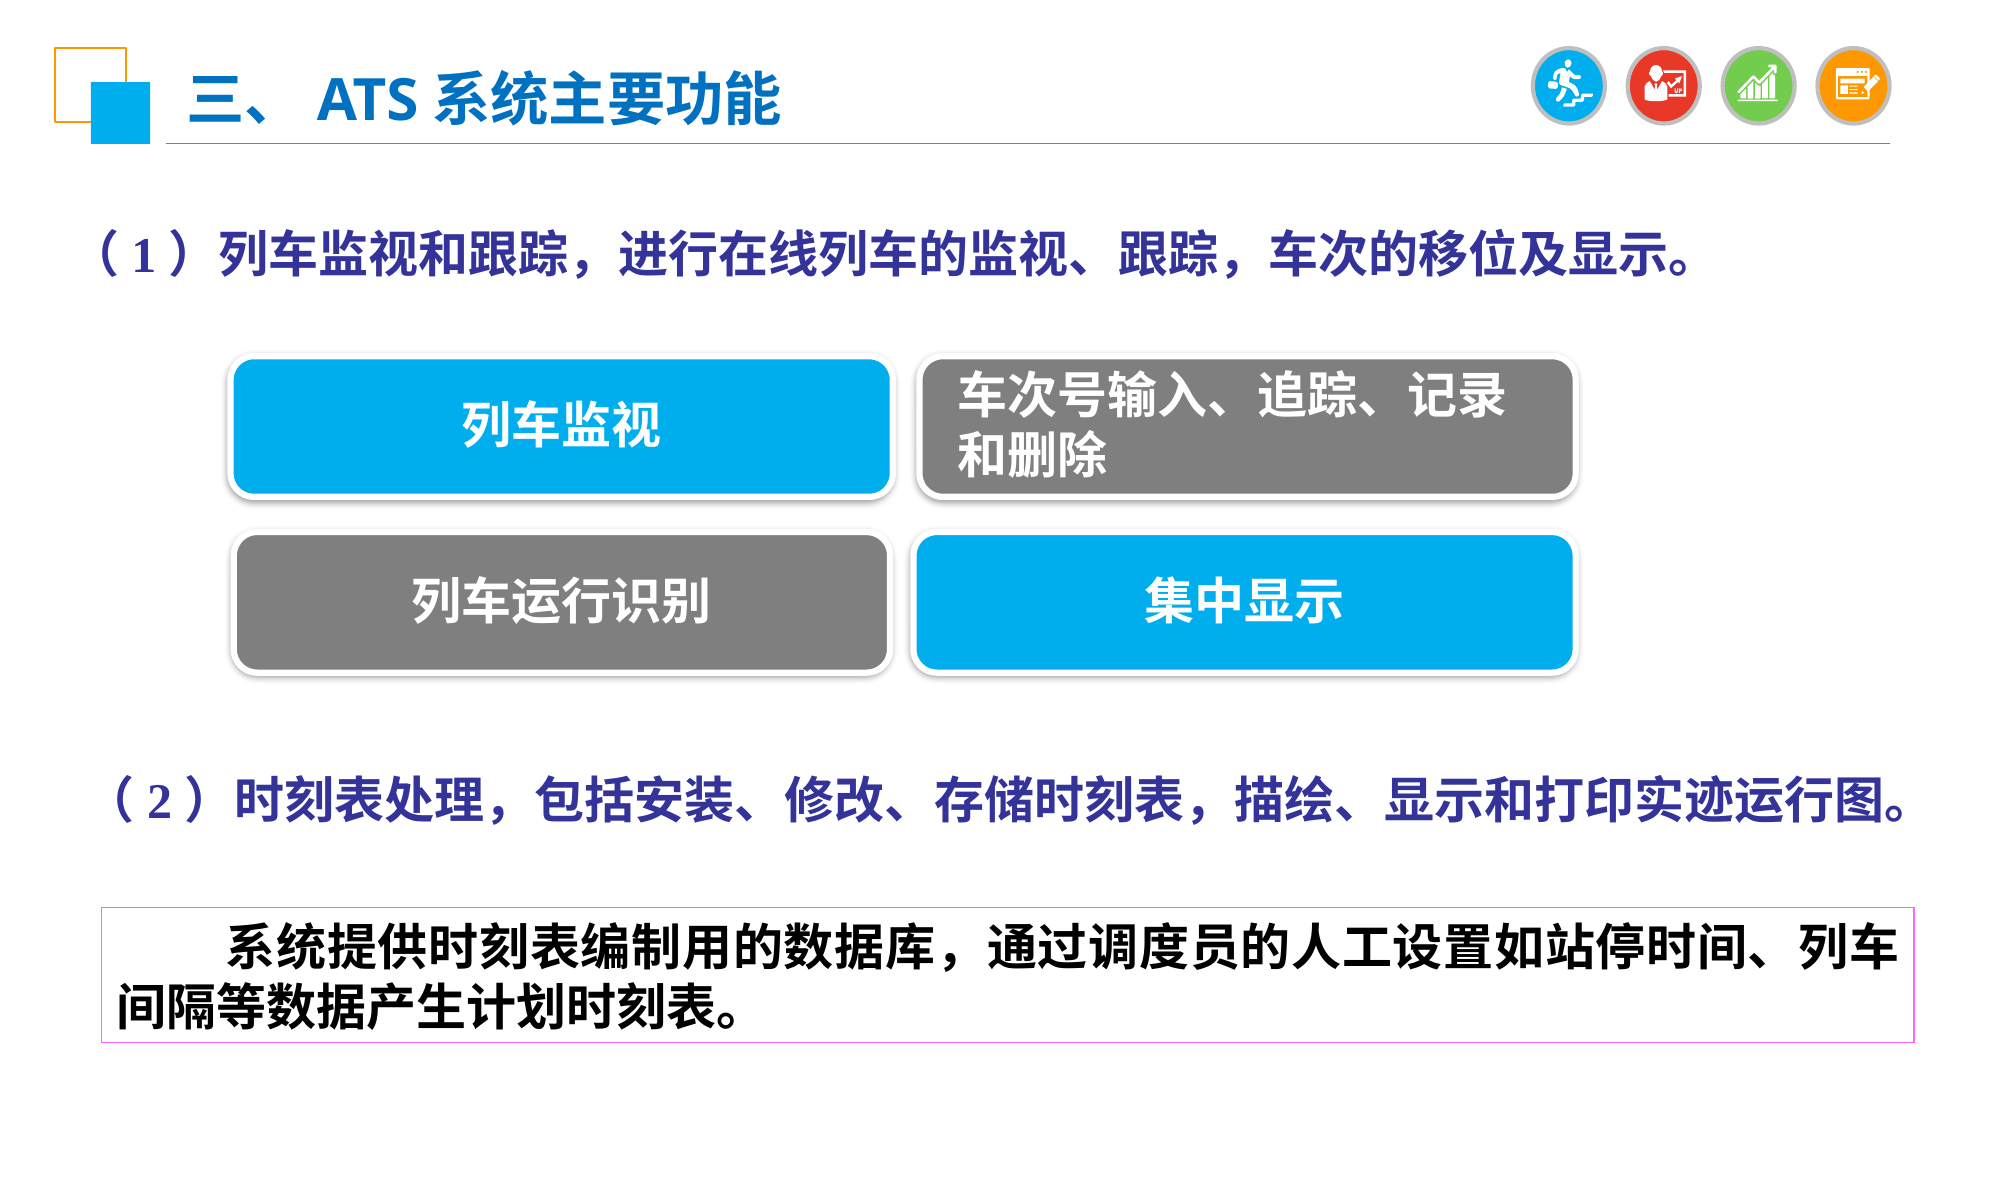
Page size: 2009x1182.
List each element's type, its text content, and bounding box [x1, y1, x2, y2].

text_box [919, 355, 1576, 498]
text_box 三、ATS系统主要功能 [165, 51, 803, 142]
text_box （1）列车监视和跟踪，进行在线列车的监视、跟踪，车次的移位及显示。 [54, 215, 1965, 291]
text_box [233, 531, 891, 673]
text_box 系统提供时刻表编制用的数据库，通过调度员的人工设置如站停时间、列车间隔等数据产生计划时刻表。 [101, 907, 1915, 1043]
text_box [913, 531, 1576, 673]
text_box （2）时刻表处理，包括安装、修改、存储时刻表，描绘、显示和打印实迹运行图。 [70, 761, 1919, 837]
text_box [230, 355, 894, 498]
